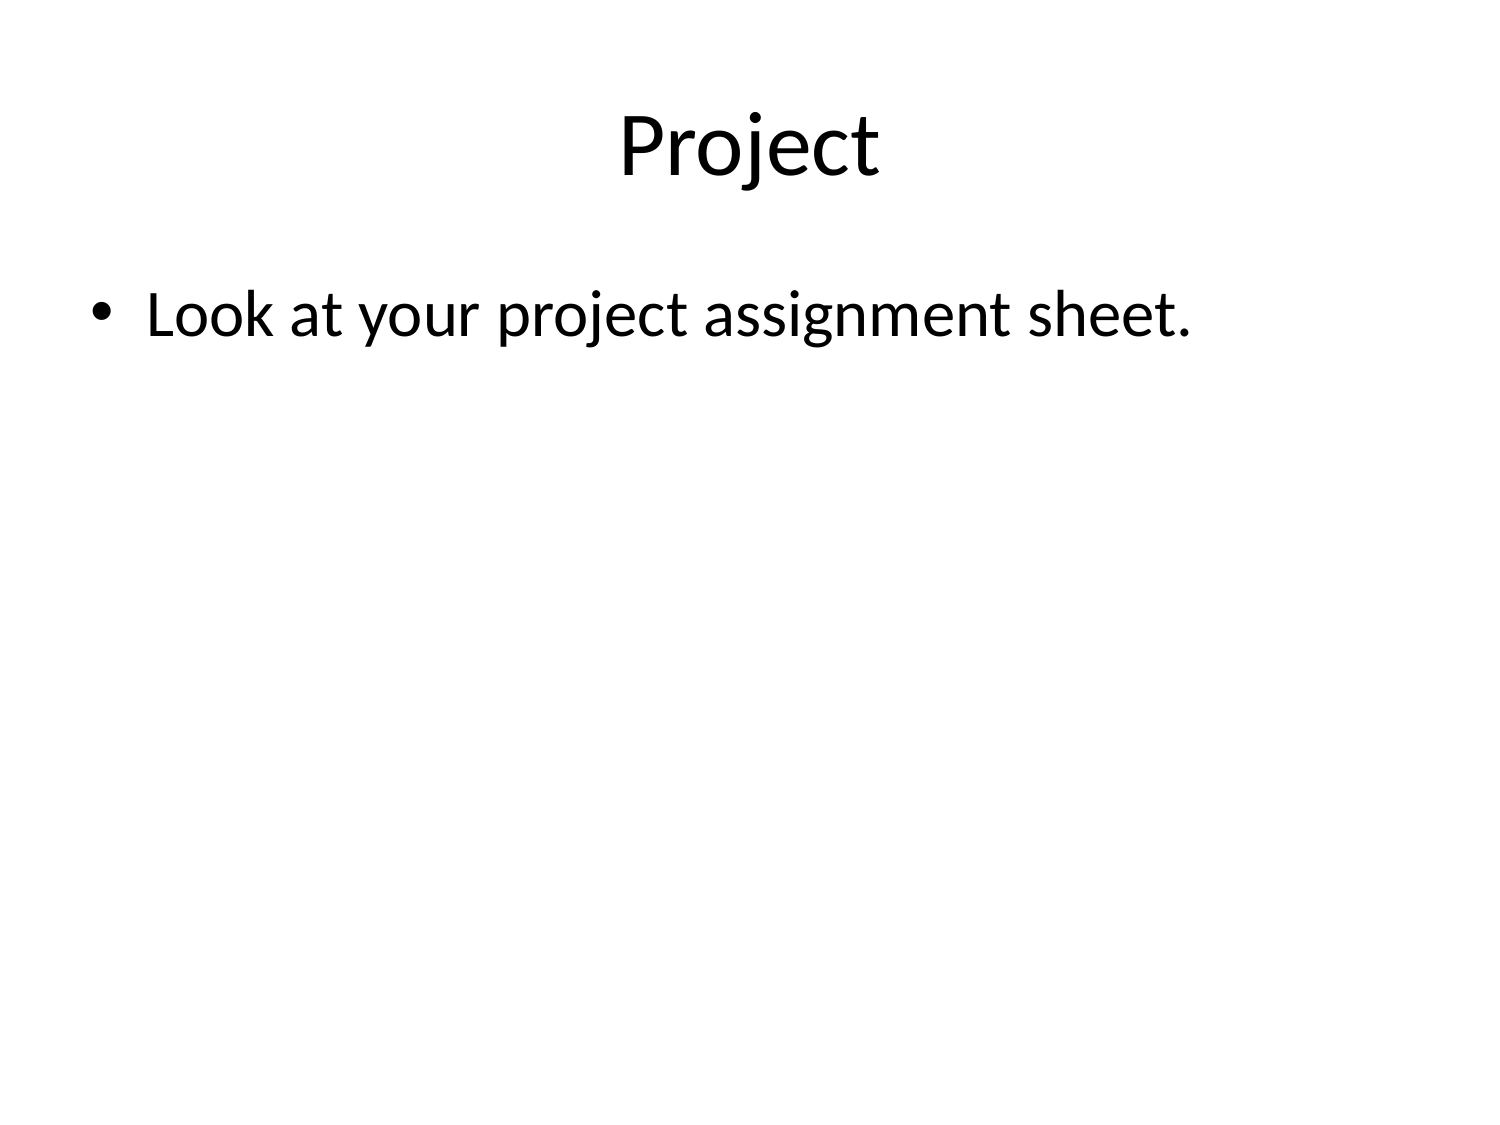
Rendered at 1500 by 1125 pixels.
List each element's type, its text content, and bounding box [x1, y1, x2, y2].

title Project [75, 45, 1425, 233]
list Look at your project assignment sheet. [75, 262, 1425, 1005]
